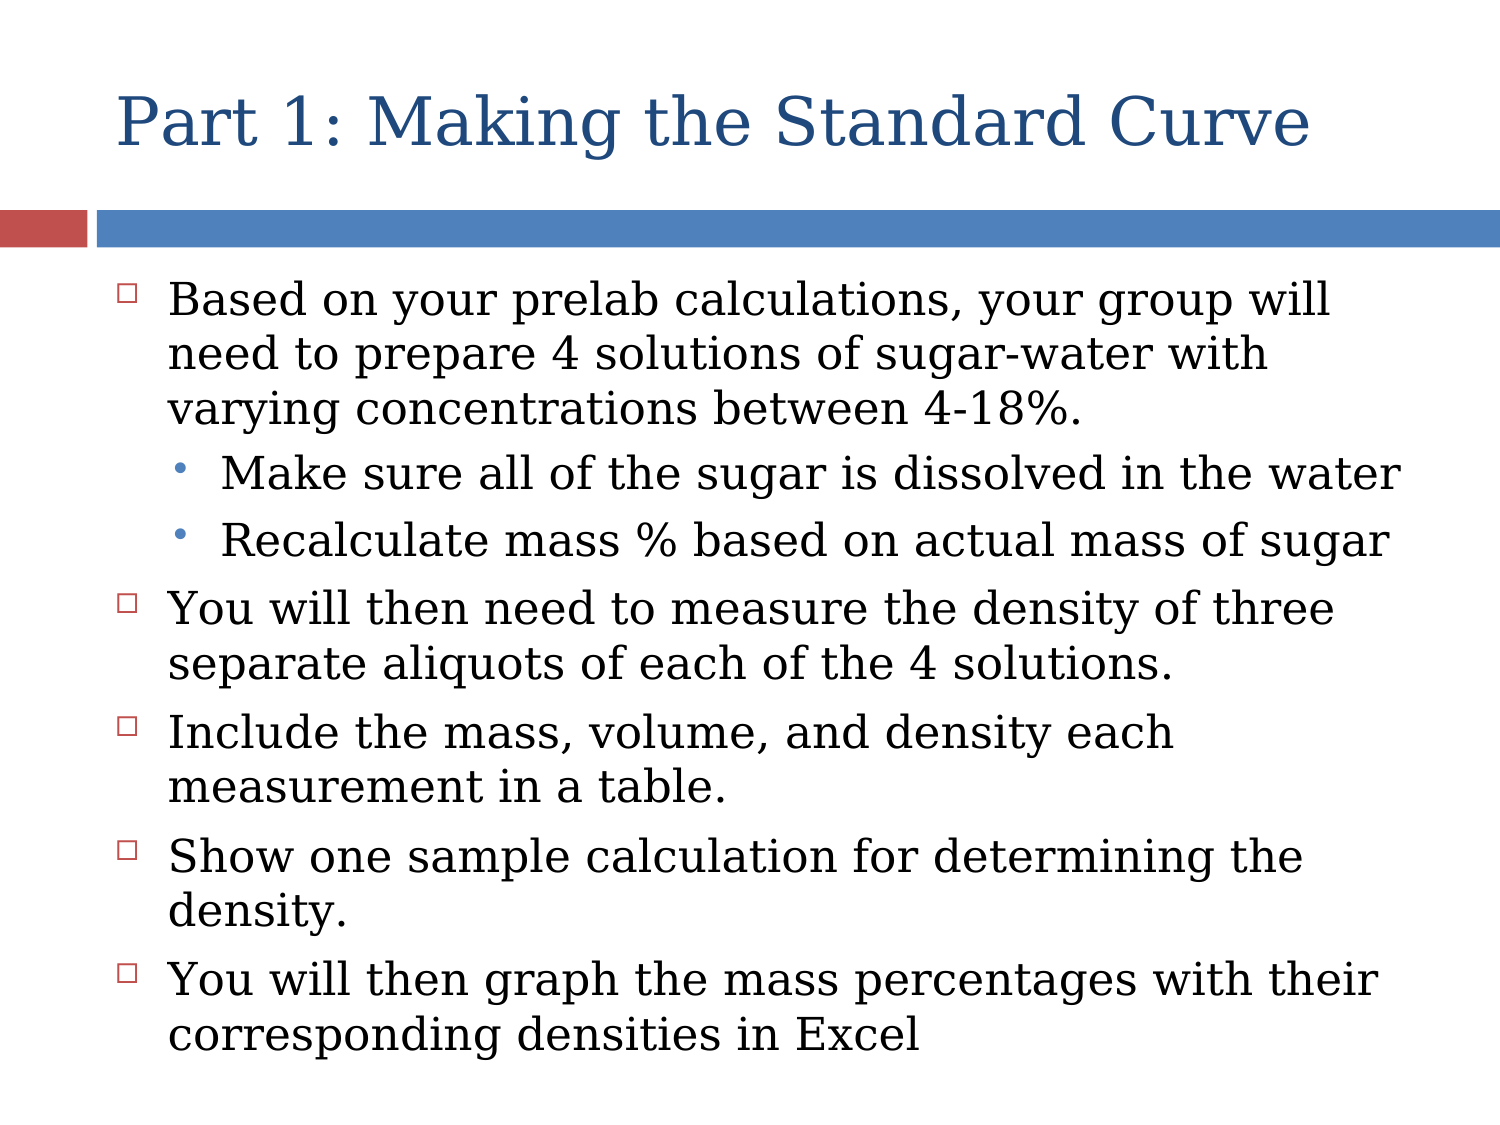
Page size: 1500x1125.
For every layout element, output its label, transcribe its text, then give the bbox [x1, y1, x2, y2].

title Part 1: Making the Standard Curve [100, 37, 1438, 200]
list Based on your prelab calculations, your group will need to prepare 4 solutions of sugar-water with varying concentrations between 4-18%. Make sure all of the sugar is dissolved in the water Recalculate mass % based on actual mass of sugar You will then need to measure the density of three separate aliquots of each of the 4 solutions. Include the mass, volume, and density each measurement in a table. Show one sample calculation for determining the density. You will then graph the mass percentages with their corresponding densities in Excel [100, 262, 1438, 1000]
